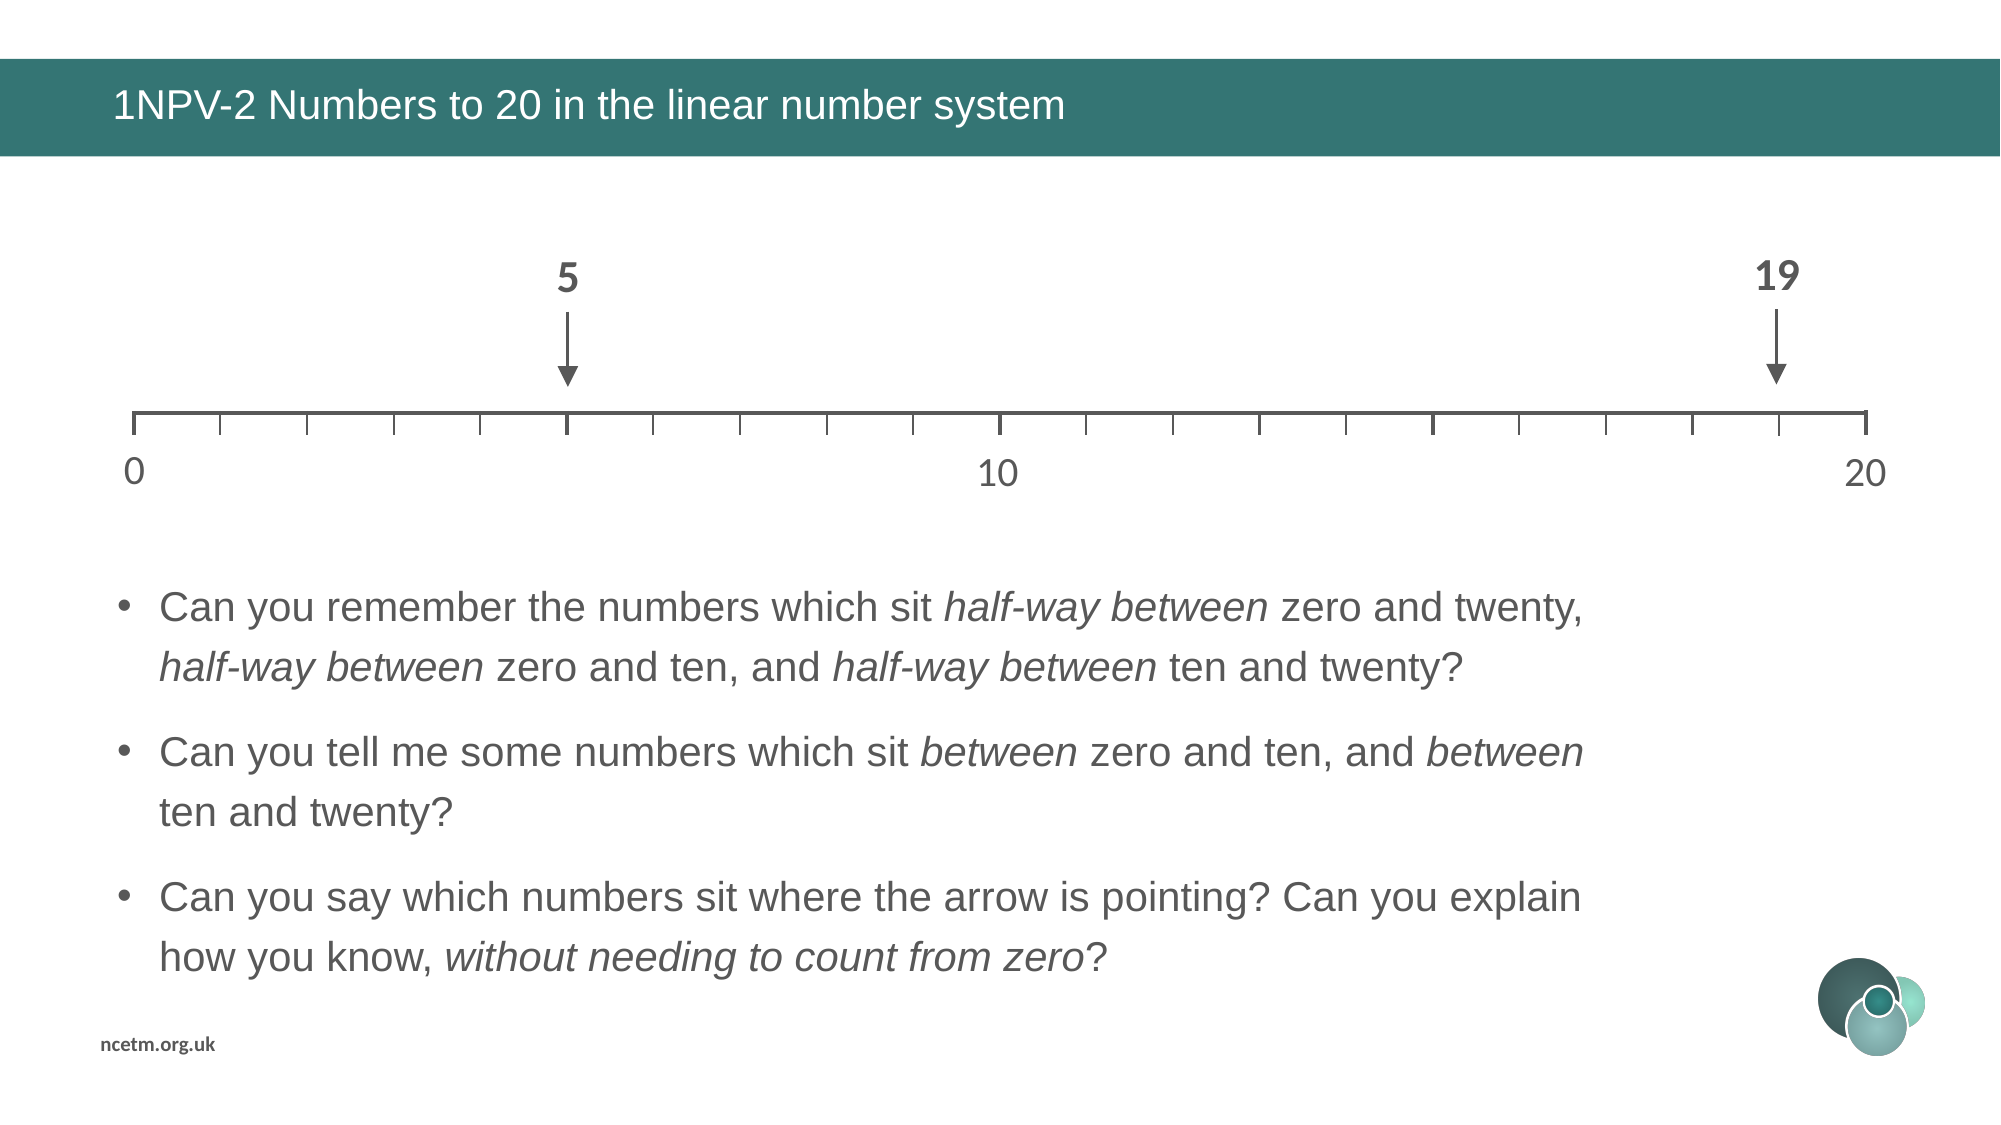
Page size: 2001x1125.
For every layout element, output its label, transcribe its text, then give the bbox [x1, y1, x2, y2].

text_box 19 [1738, 236, 1816, 307]
title 1NPV-2 Numbers to 20 in the linear number system [97, 76, 1945, 147]
text_box Can you remember the numbers which sit half-way between zero and twenty, half-way between zero and ten, and half-way between ten and twenty? Can you tell me some numbers which sit between zero and ten, and between ten and twenty? Can you say which numbers sit where the arrow is pointing? Can you explain how you know, without needing to count from zero? [102, 562, 1656, 983]
text_box [542, 304, 606, 399]
text_box [1747, 307, 1811, 397]
text_box 5 [541, 239, 595, 309]
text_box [78, 410, 1907, 504]
picture [1818, 958, 1925, 1056]
